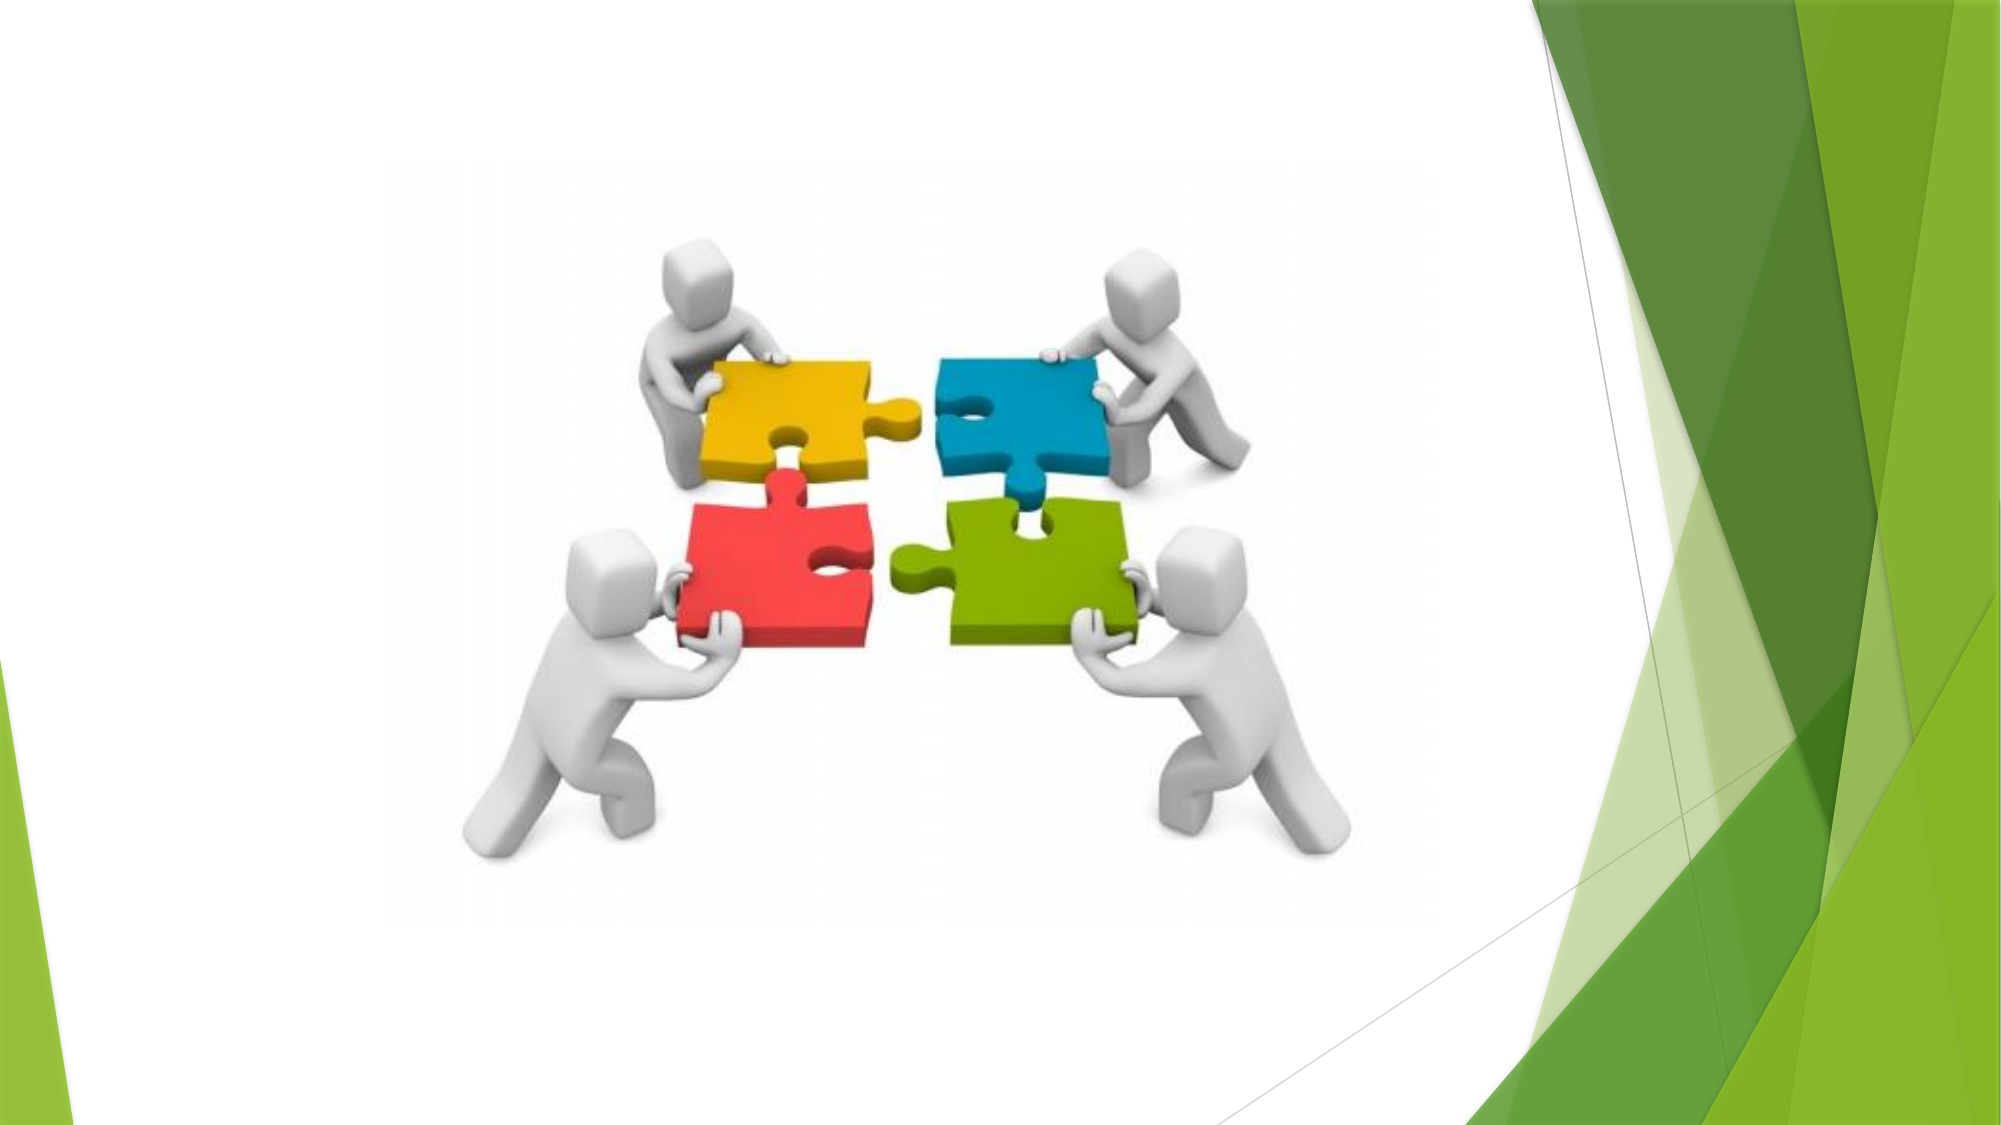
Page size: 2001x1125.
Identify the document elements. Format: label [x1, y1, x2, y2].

picture [383, 164, 1435, 930]
